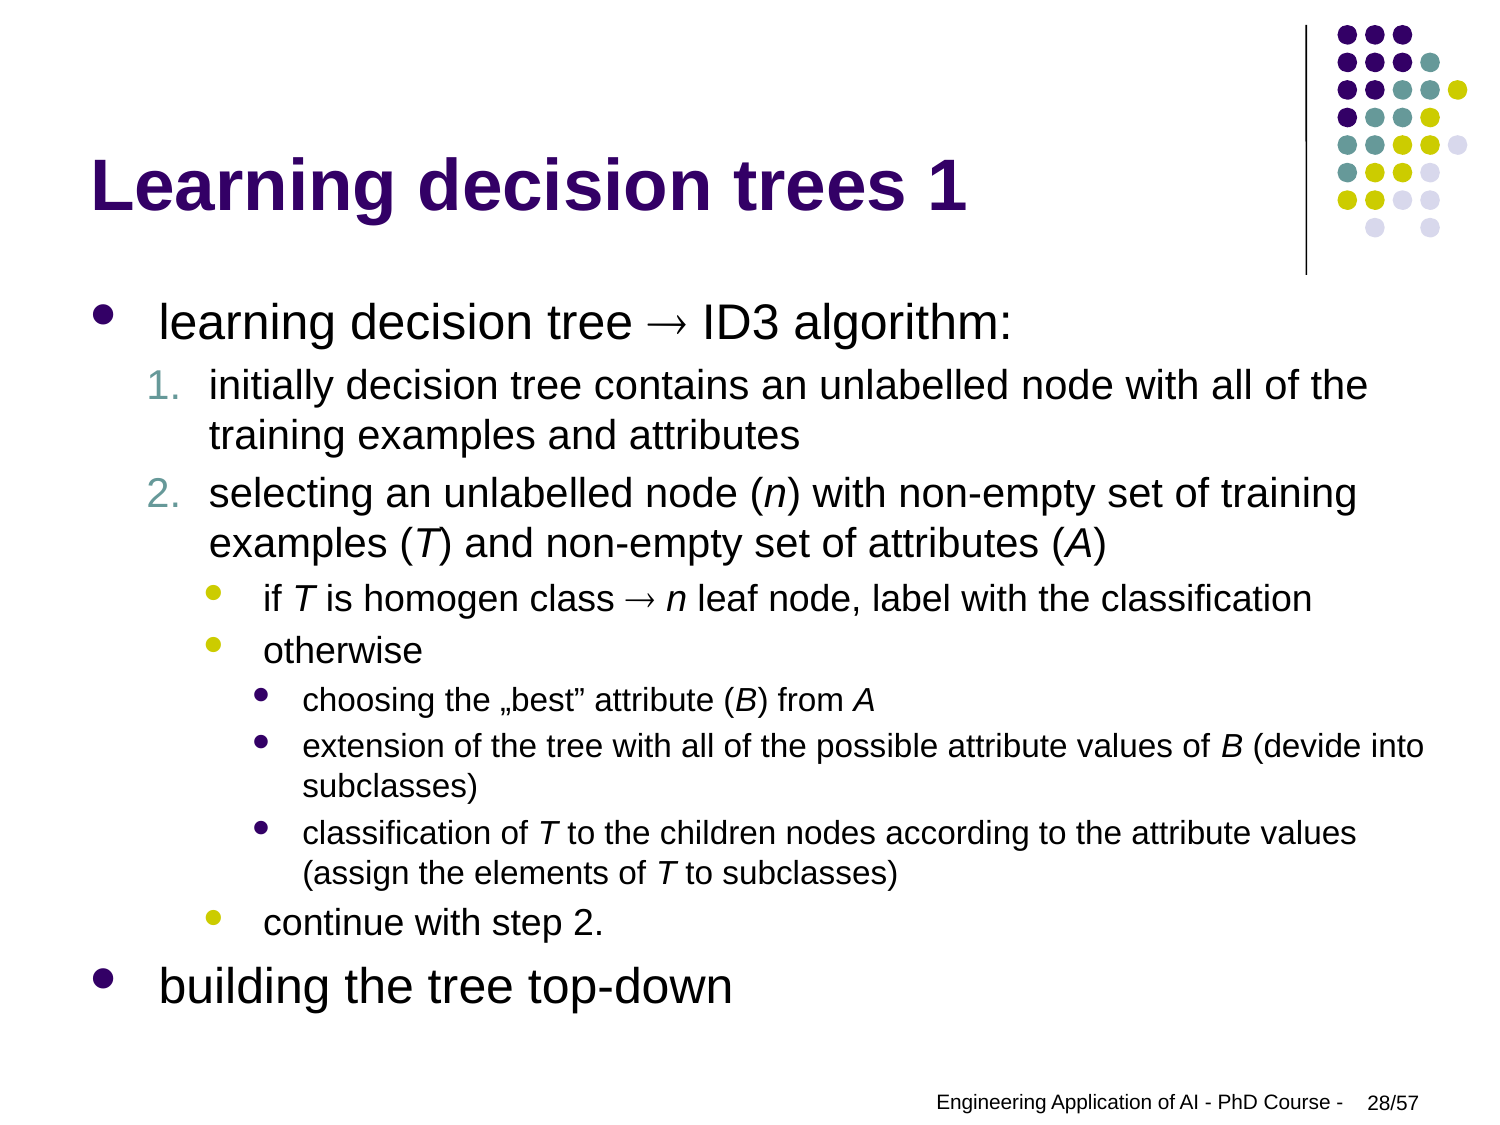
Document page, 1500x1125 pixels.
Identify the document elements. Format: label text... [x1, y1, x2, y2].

slide_number 28/57 [1352, 1082, 1448, 1125]
list learning decision tree  ID3 algorithm: initially decision tree contains an unlabelled node with all of the training examples and attributes selecting an unlabelled node (n) with non-empty set of training examples (T) and non-empty set of attributes (A) if T is homogen class  n leaf node, label with the classification otherwise choosing the „best” attribute (B) from A extension of the tree with all of the possible attribute values of B (devide into subclasses) classification of T to the children nodes according to the attribute values (assign the elements of T to subclasses) continue with step 2. building the tree top-down [74, 281, 1460, 1006]
footer Engineering Application of AI - PhD Course - [855, 1080, 1365, 1125]
title Learning decision trees 1 [74, 19, 1313, 233]
